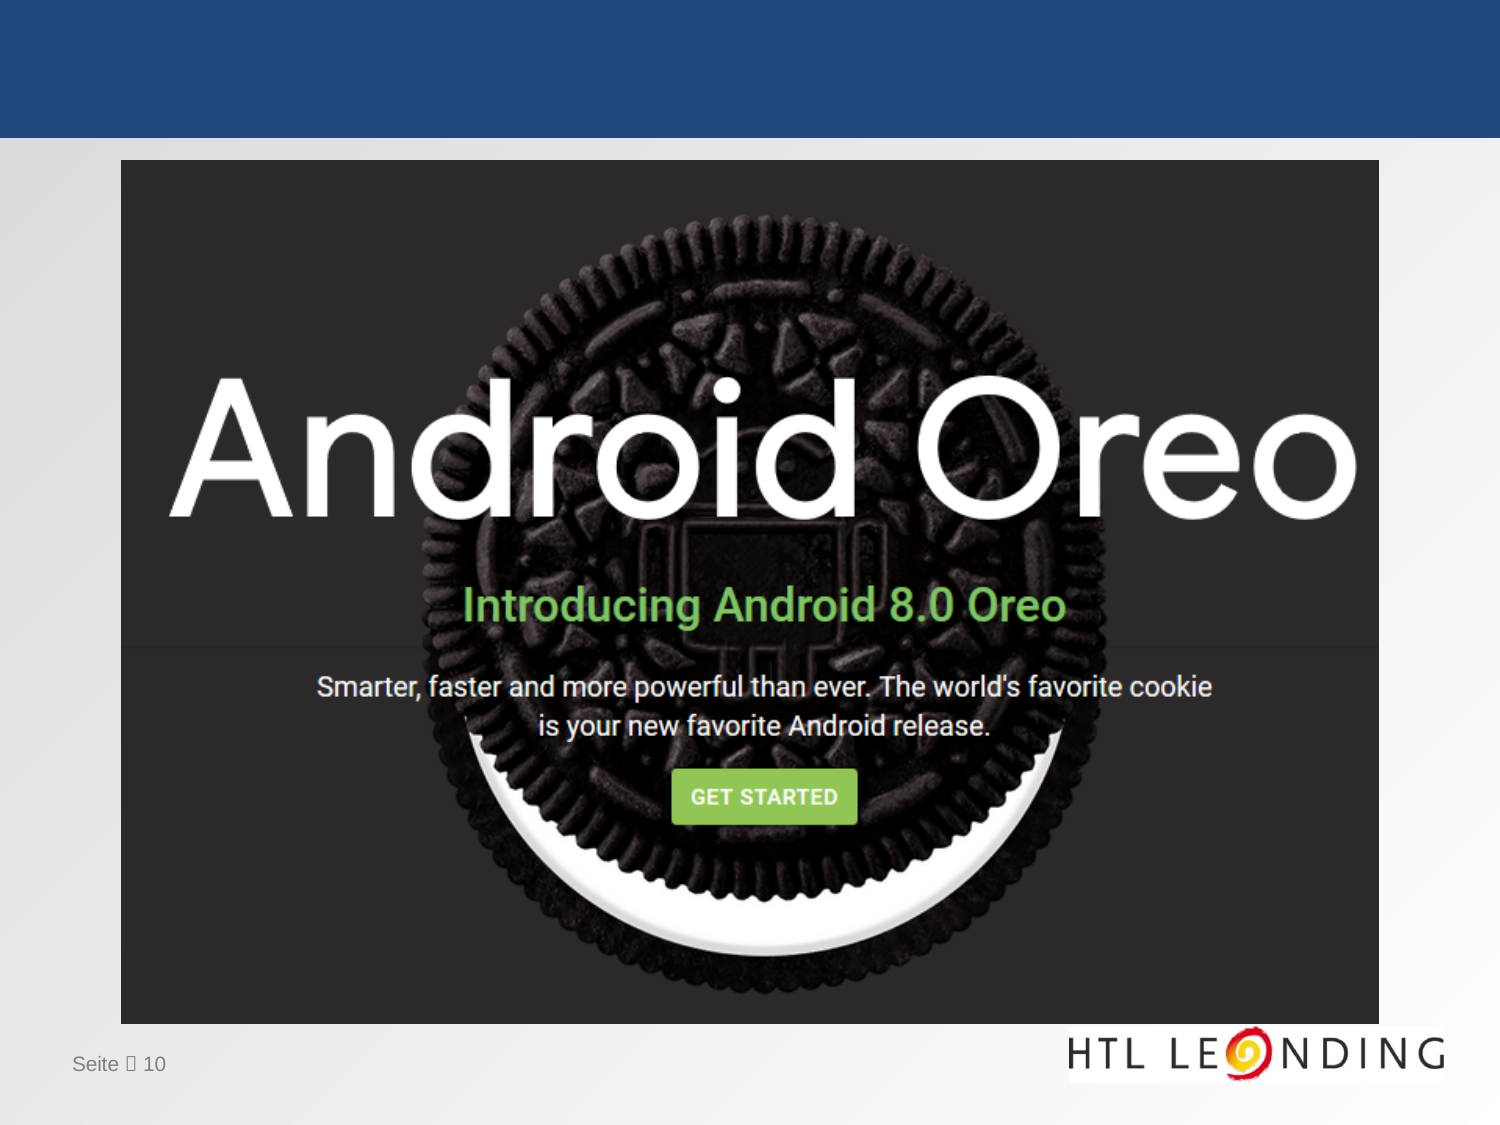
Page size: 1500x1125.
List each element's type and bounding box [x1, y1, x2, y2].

picture [121, 160, 1379, 1024]
picture [1069, 1026, 1444, 1083]
